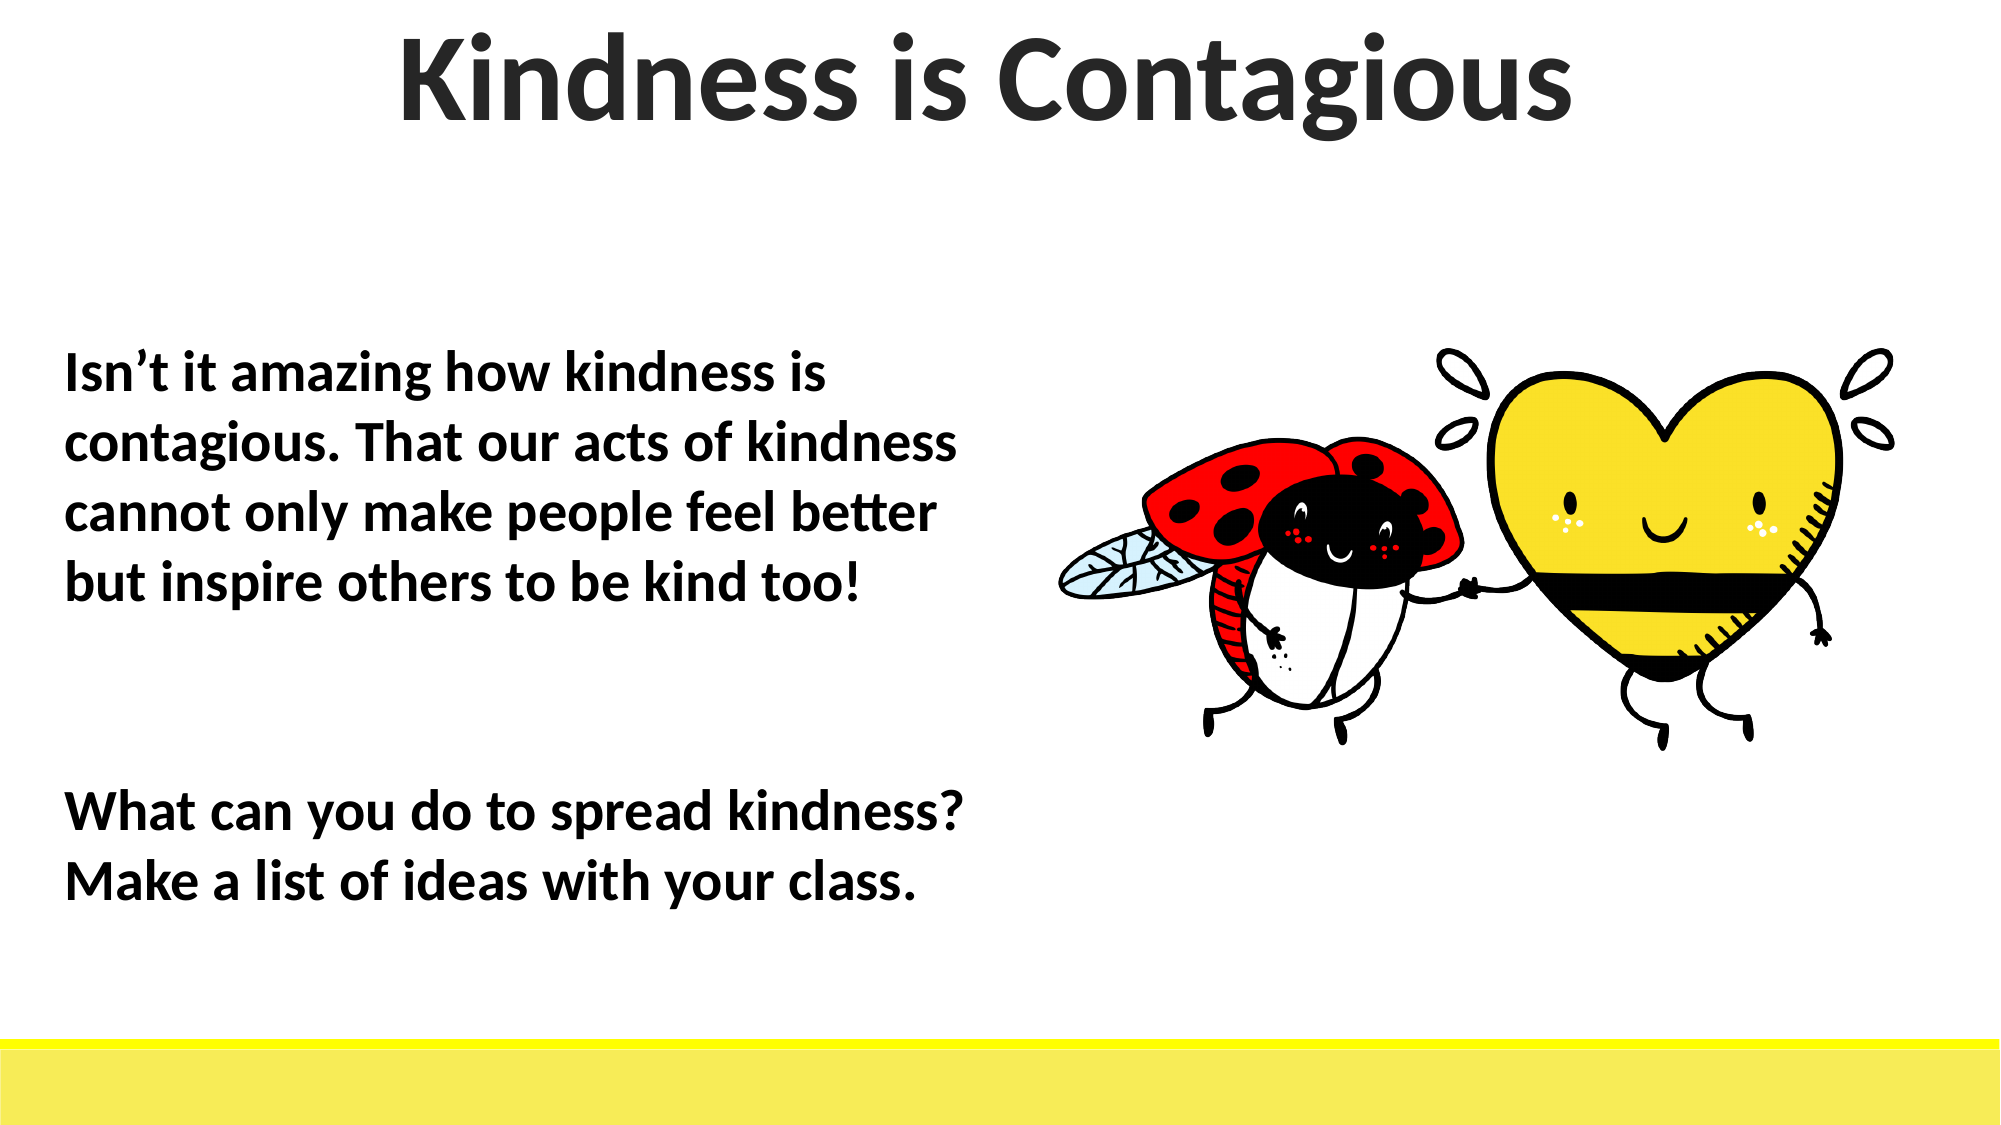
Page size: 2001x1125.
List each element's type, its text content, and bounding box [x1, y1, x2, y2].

text_box What can you do to spread kindness? Make a list of ideas with your class. [49, 764, 987, 920]
text_box Isn’t it amazing how kindness is contagious. That our acts of kindness cannot only make people feel better but inspire others to be kind too! [49, 325, 1031, 621]
picture [1033, 304, 1935, 789]
table_header Kindness is Contagious [87, 19, 1887, 159]
